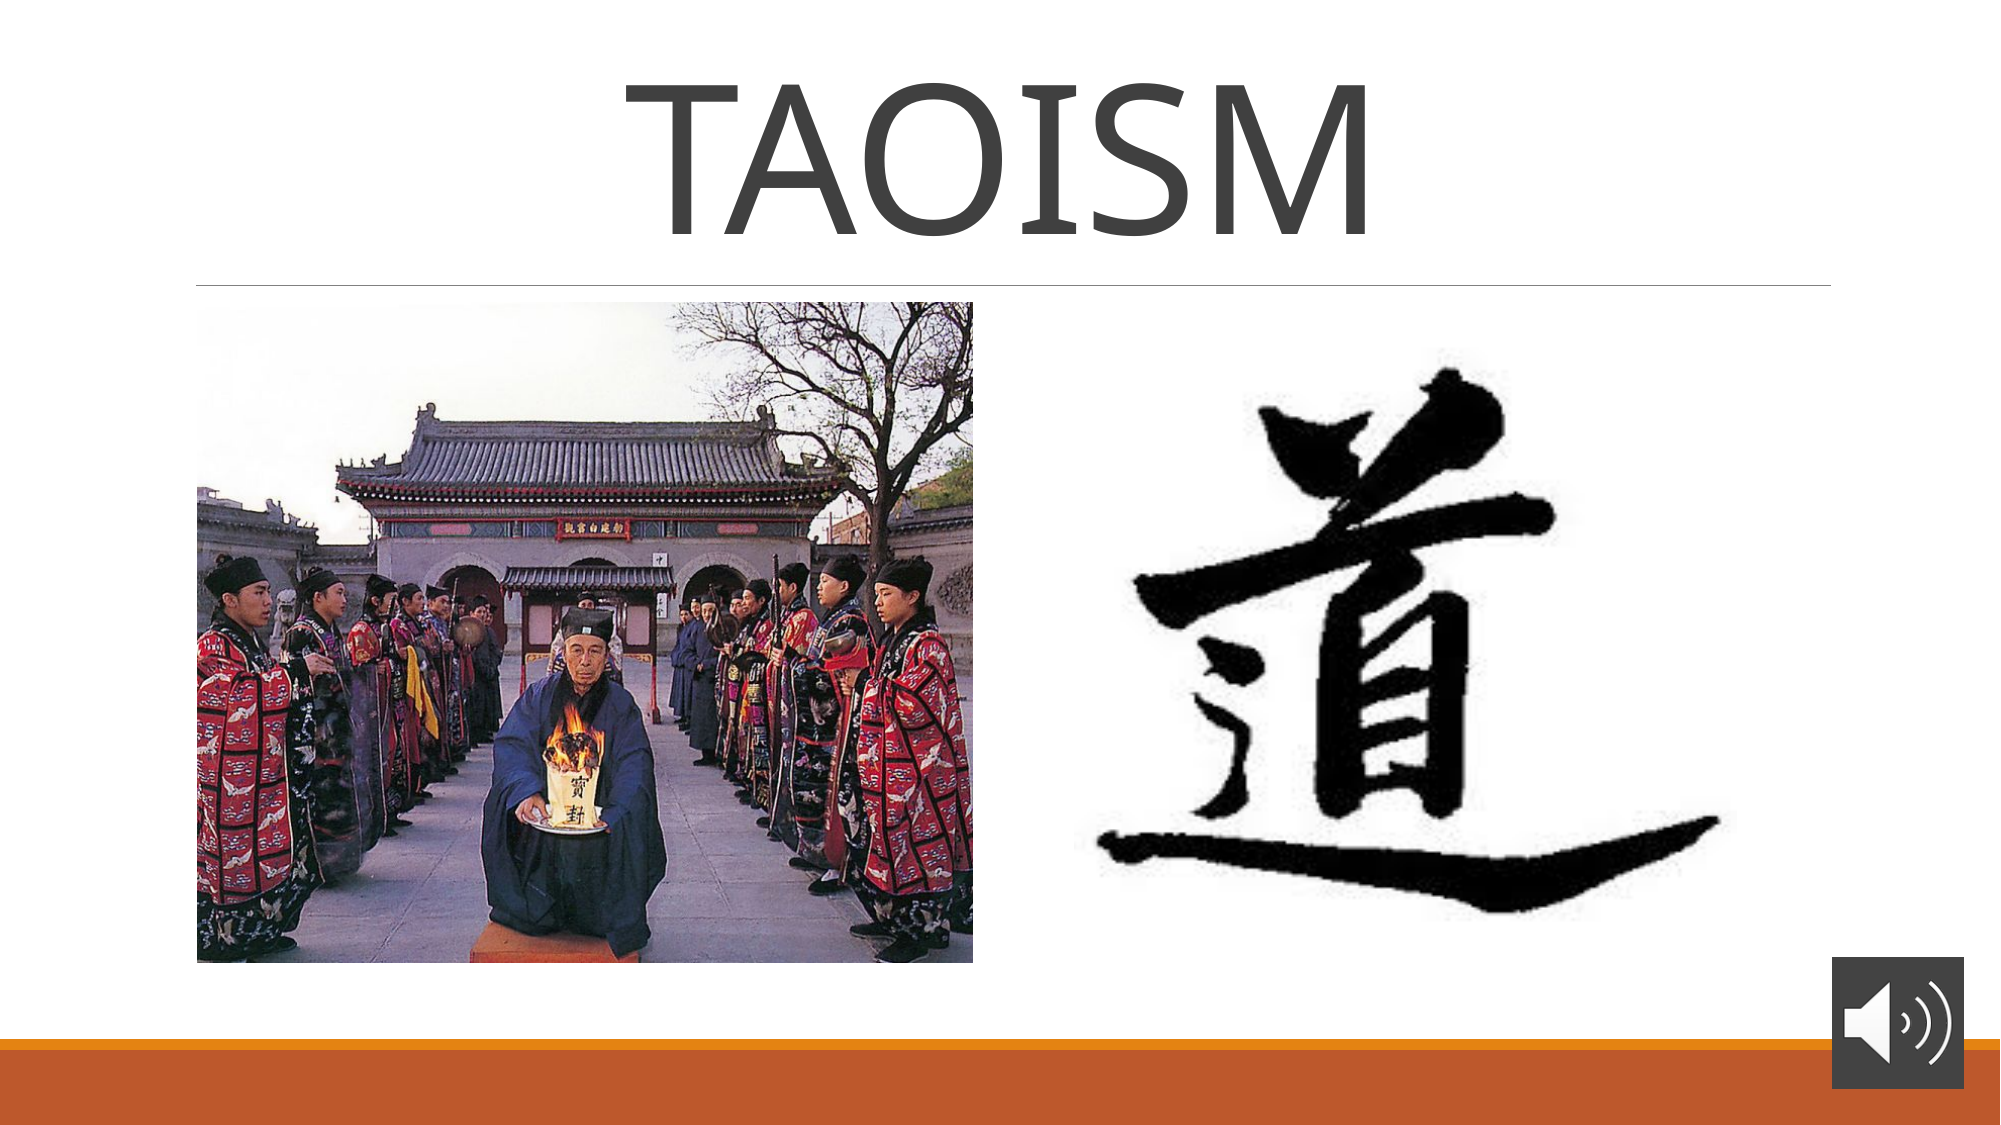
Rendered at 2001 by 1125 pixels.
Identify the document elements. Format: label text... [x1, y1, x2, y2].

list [196, 302, 973, 964]
title TAOISM [180, 47, 1830, 285]
picture [1830, 955, 1966, 1091]
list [1073, 326, 1737, 964]
